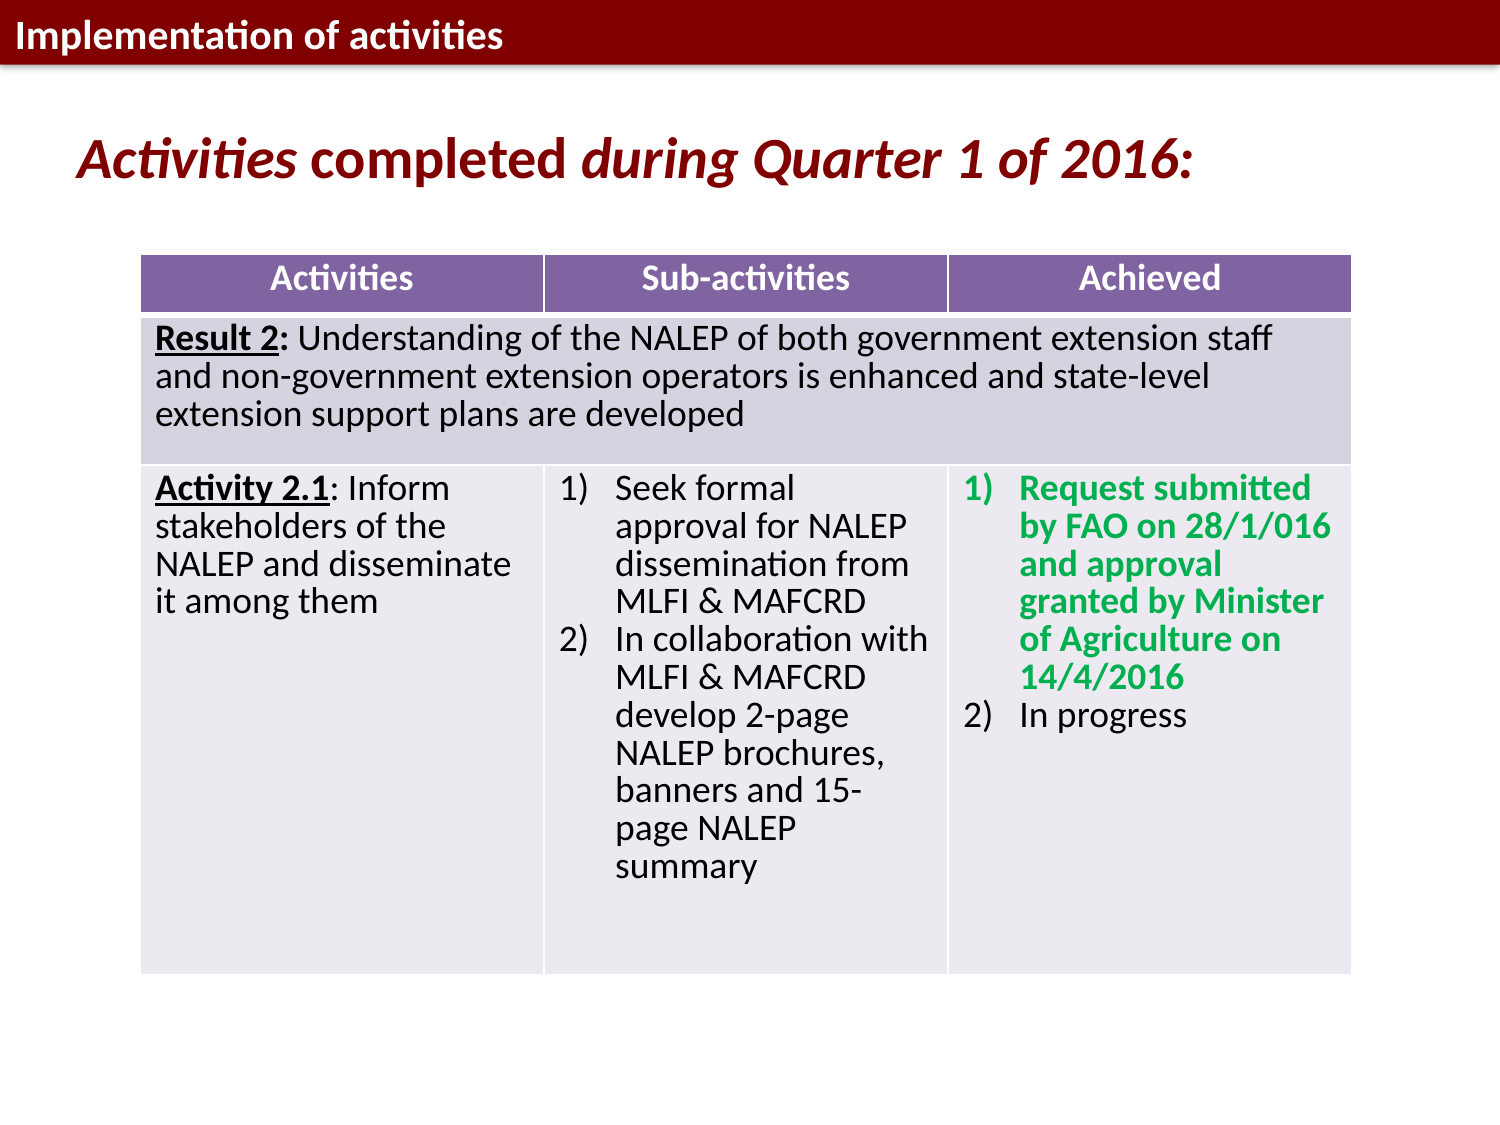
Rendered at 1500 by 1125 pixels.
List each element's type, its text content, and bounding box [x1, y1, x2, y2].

text_box Activities completed during Quarter 1 of 2016: [62, 112, 1238, 198]
text_box Implementation of activities [0, 0, 1500, 65]
table_cell Activity 2.1: Inform stakeholders of the NALEP and disseminate it among them [141, 466, 543, 974]
table_cell Request submitted by FAO on 28/1/016 and approval granted by Minister of Agriculture on 14/4/2016 In progress [949, 466, 1351, 974]
table_cell Seek formal approval for NALEP dissemination from MLFI & MAFCRD In collaboration with MLFI & MAFCRD develop 2-page NALEP brochures, banners and 15-page NALEP summary [545, 466, 947, 974]
table_header Activities [141, 255, 543, 312]
table_header Sub-activities [545, 255, 947, 312]
table_header Achieved [949, 255, 1351, 312]
table_cell Result 2: Understanding of the NALEP of both government extension staff and non-government extension operators is enhanced and state-level extension support plans are developed [141, 318, 1351, 464]
